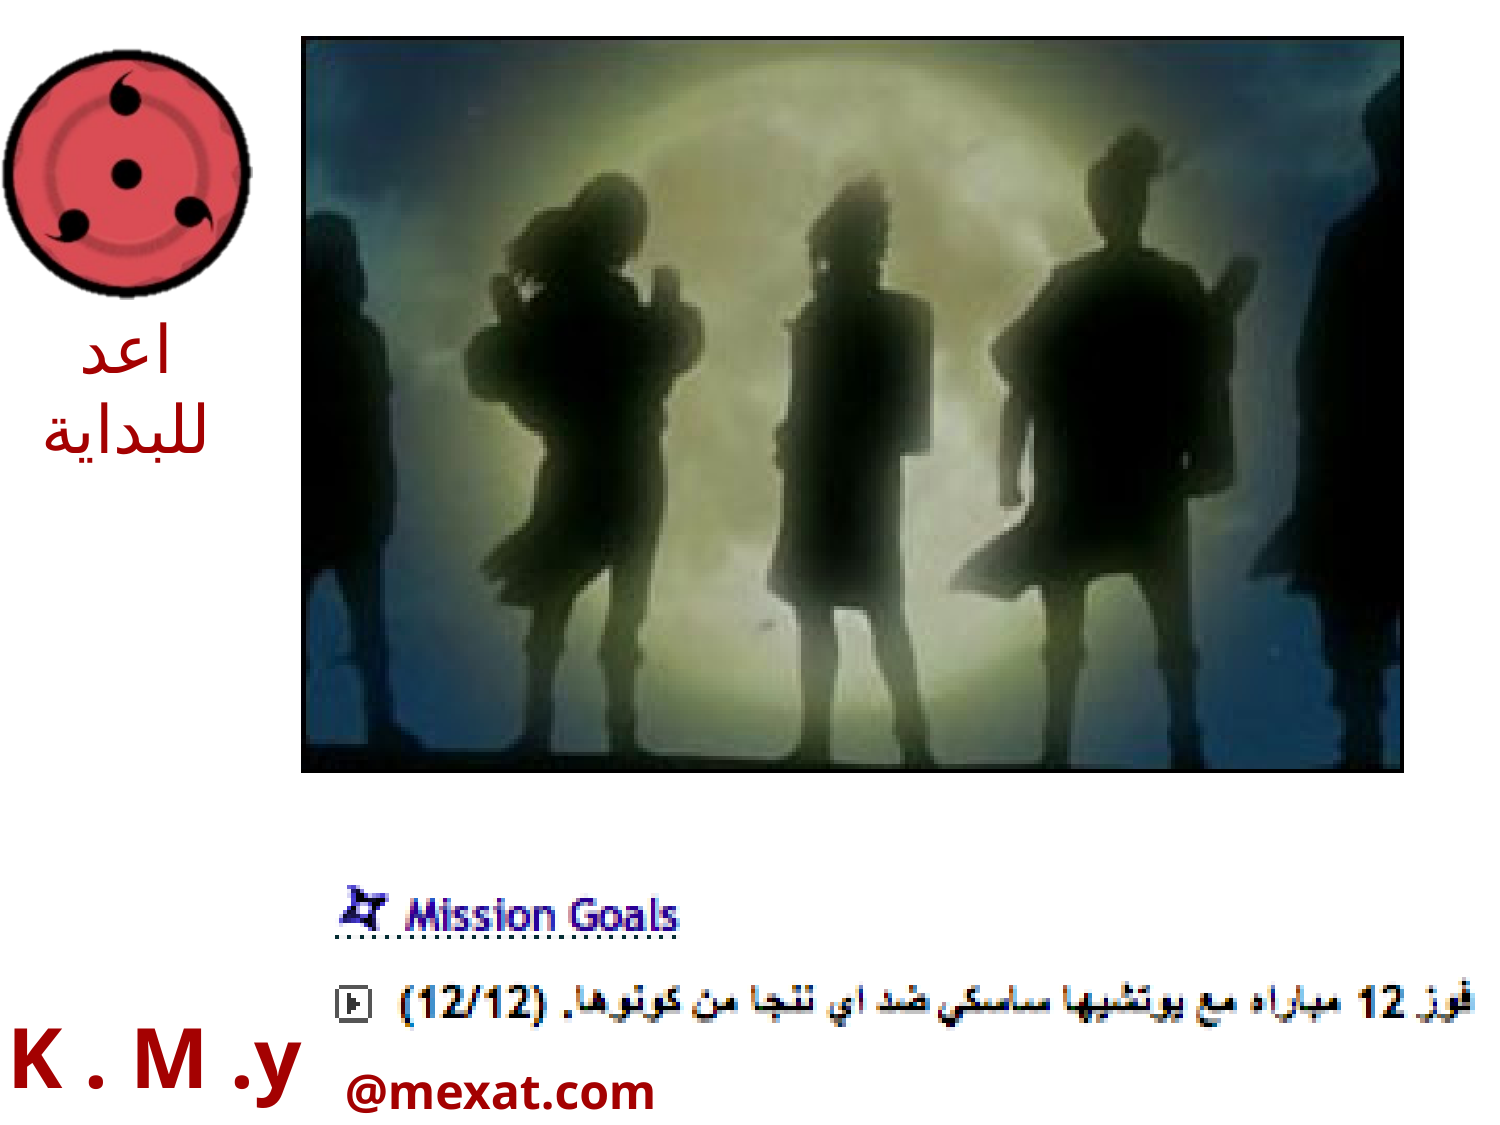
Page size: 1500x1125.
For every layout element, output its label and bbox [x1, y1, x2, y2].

text_box [0, 47, 246, 396]
picture [0, 0, 1500, 1125]
